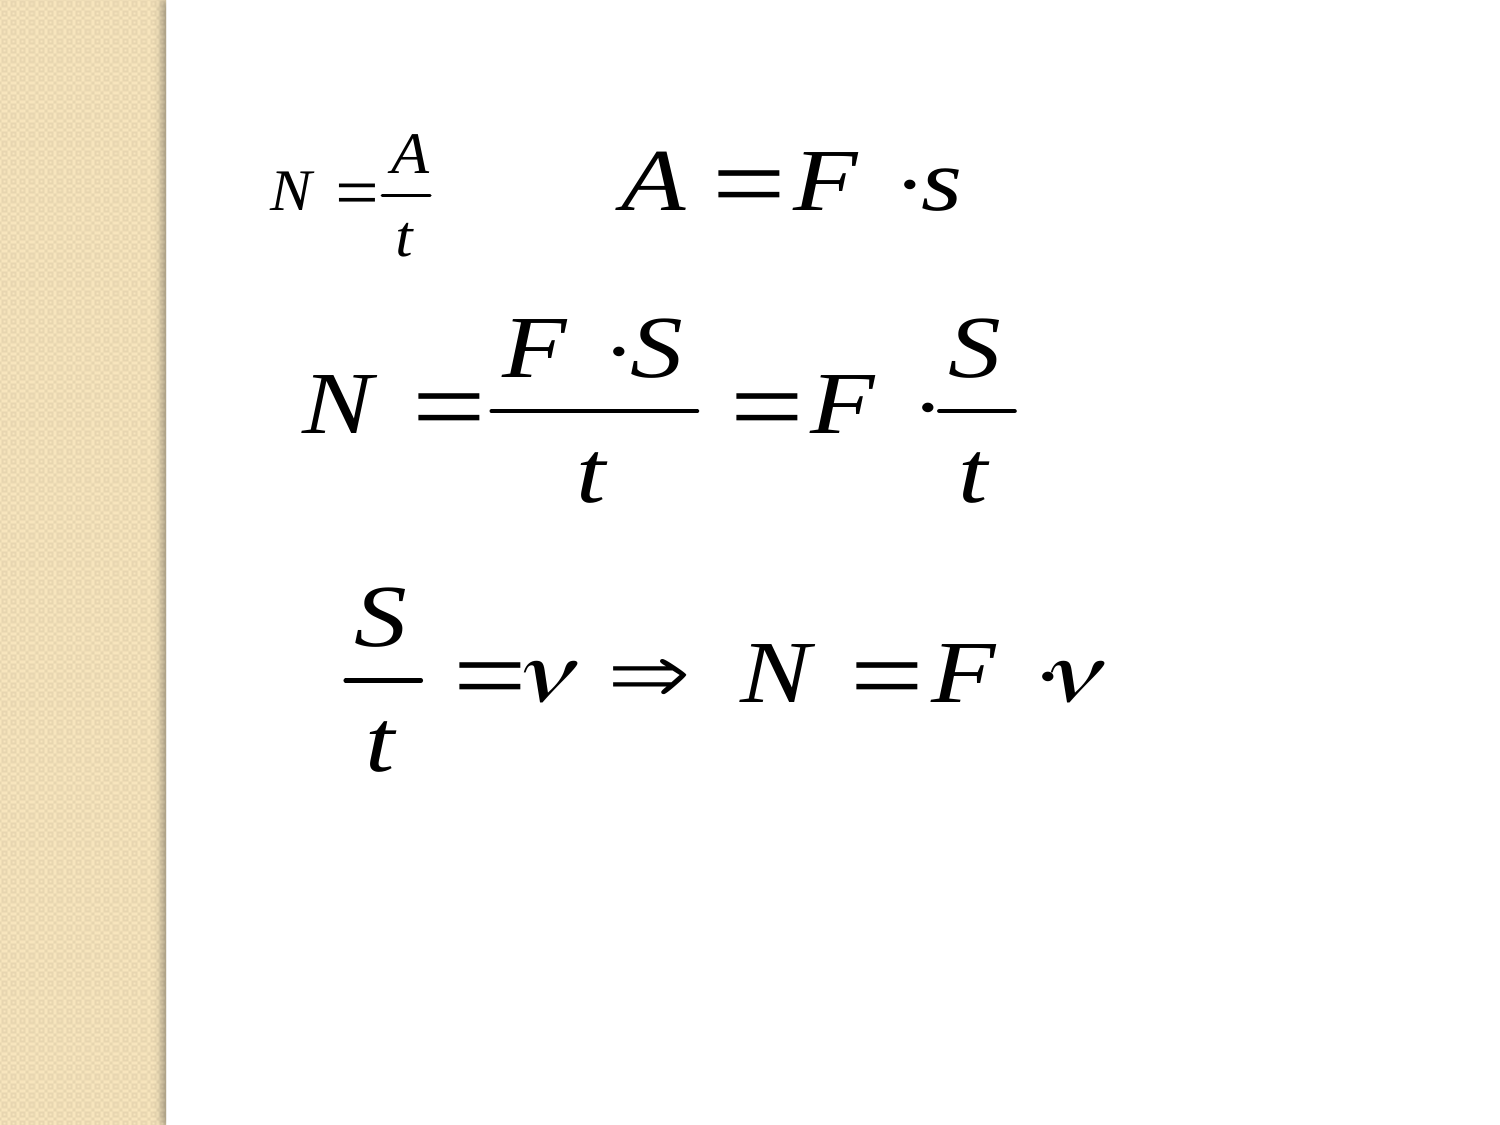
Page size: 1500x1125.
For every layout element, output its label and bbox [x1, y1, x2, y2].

text_box [257, 116, 445, 270]
text_box [597, 128, 985, 233]
text_box [327, 561, 1129, 792]
text_box [280, 292, 1038, 523]
